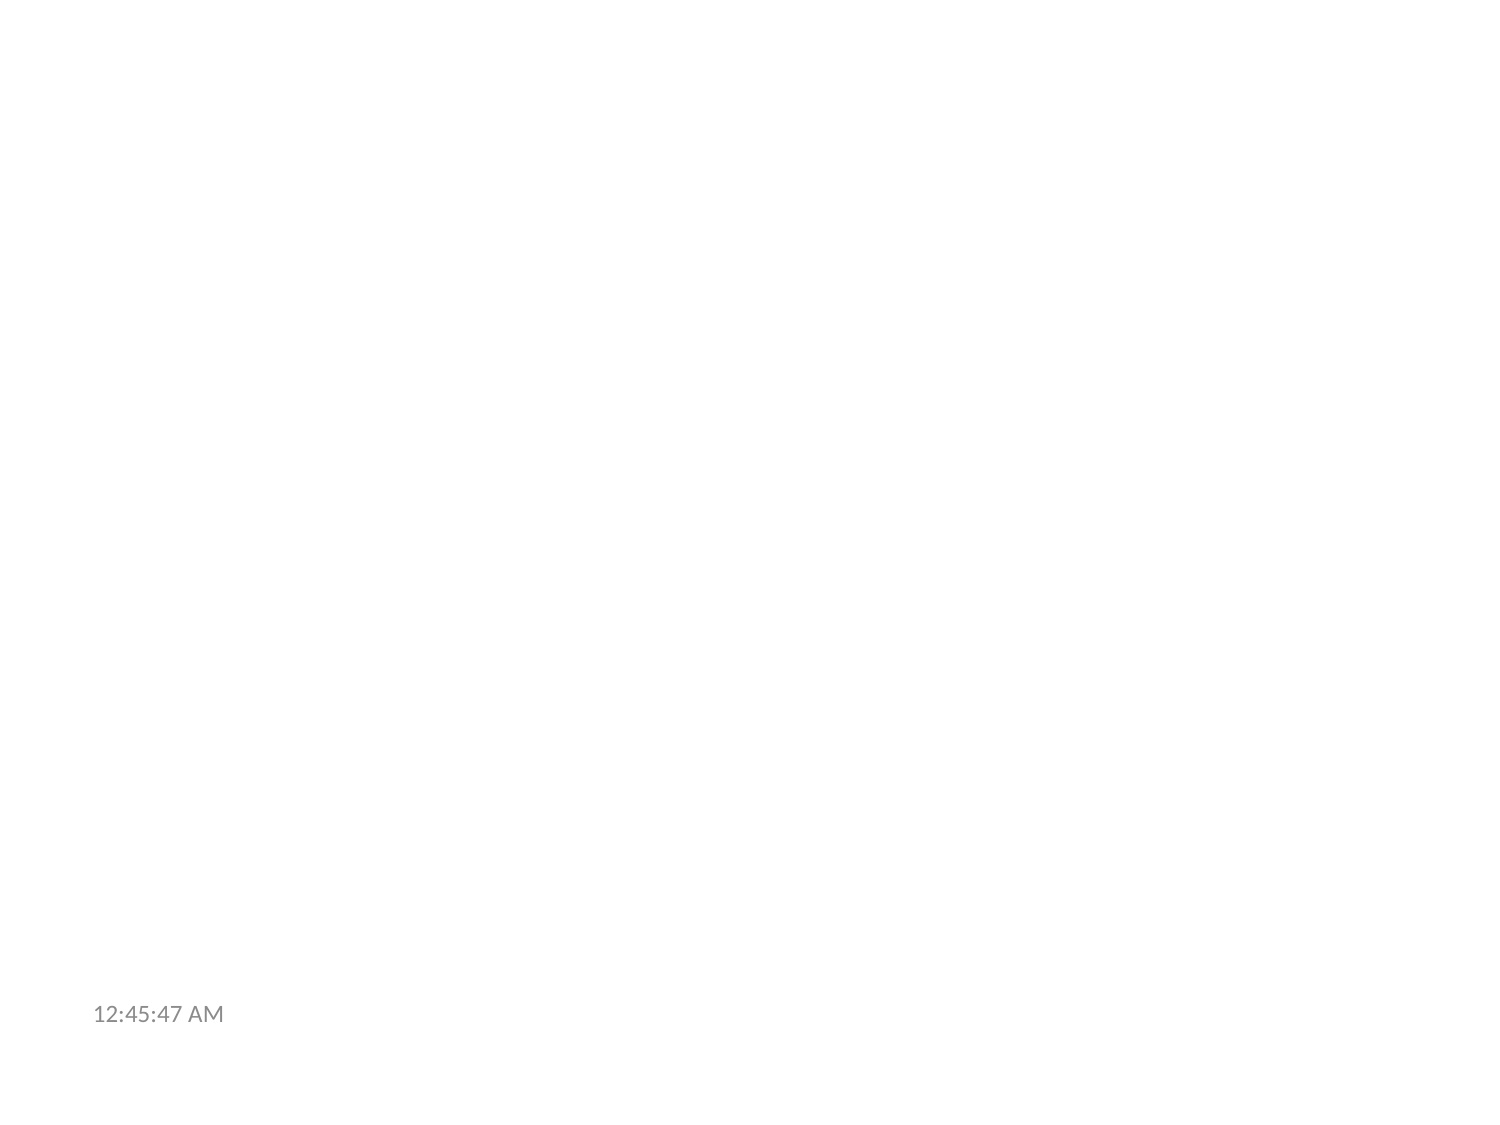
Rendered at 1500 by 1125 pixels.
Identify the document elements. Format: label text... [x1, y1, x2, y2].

text_box 3:35:09 PM [77, 982, 428, 1043]
